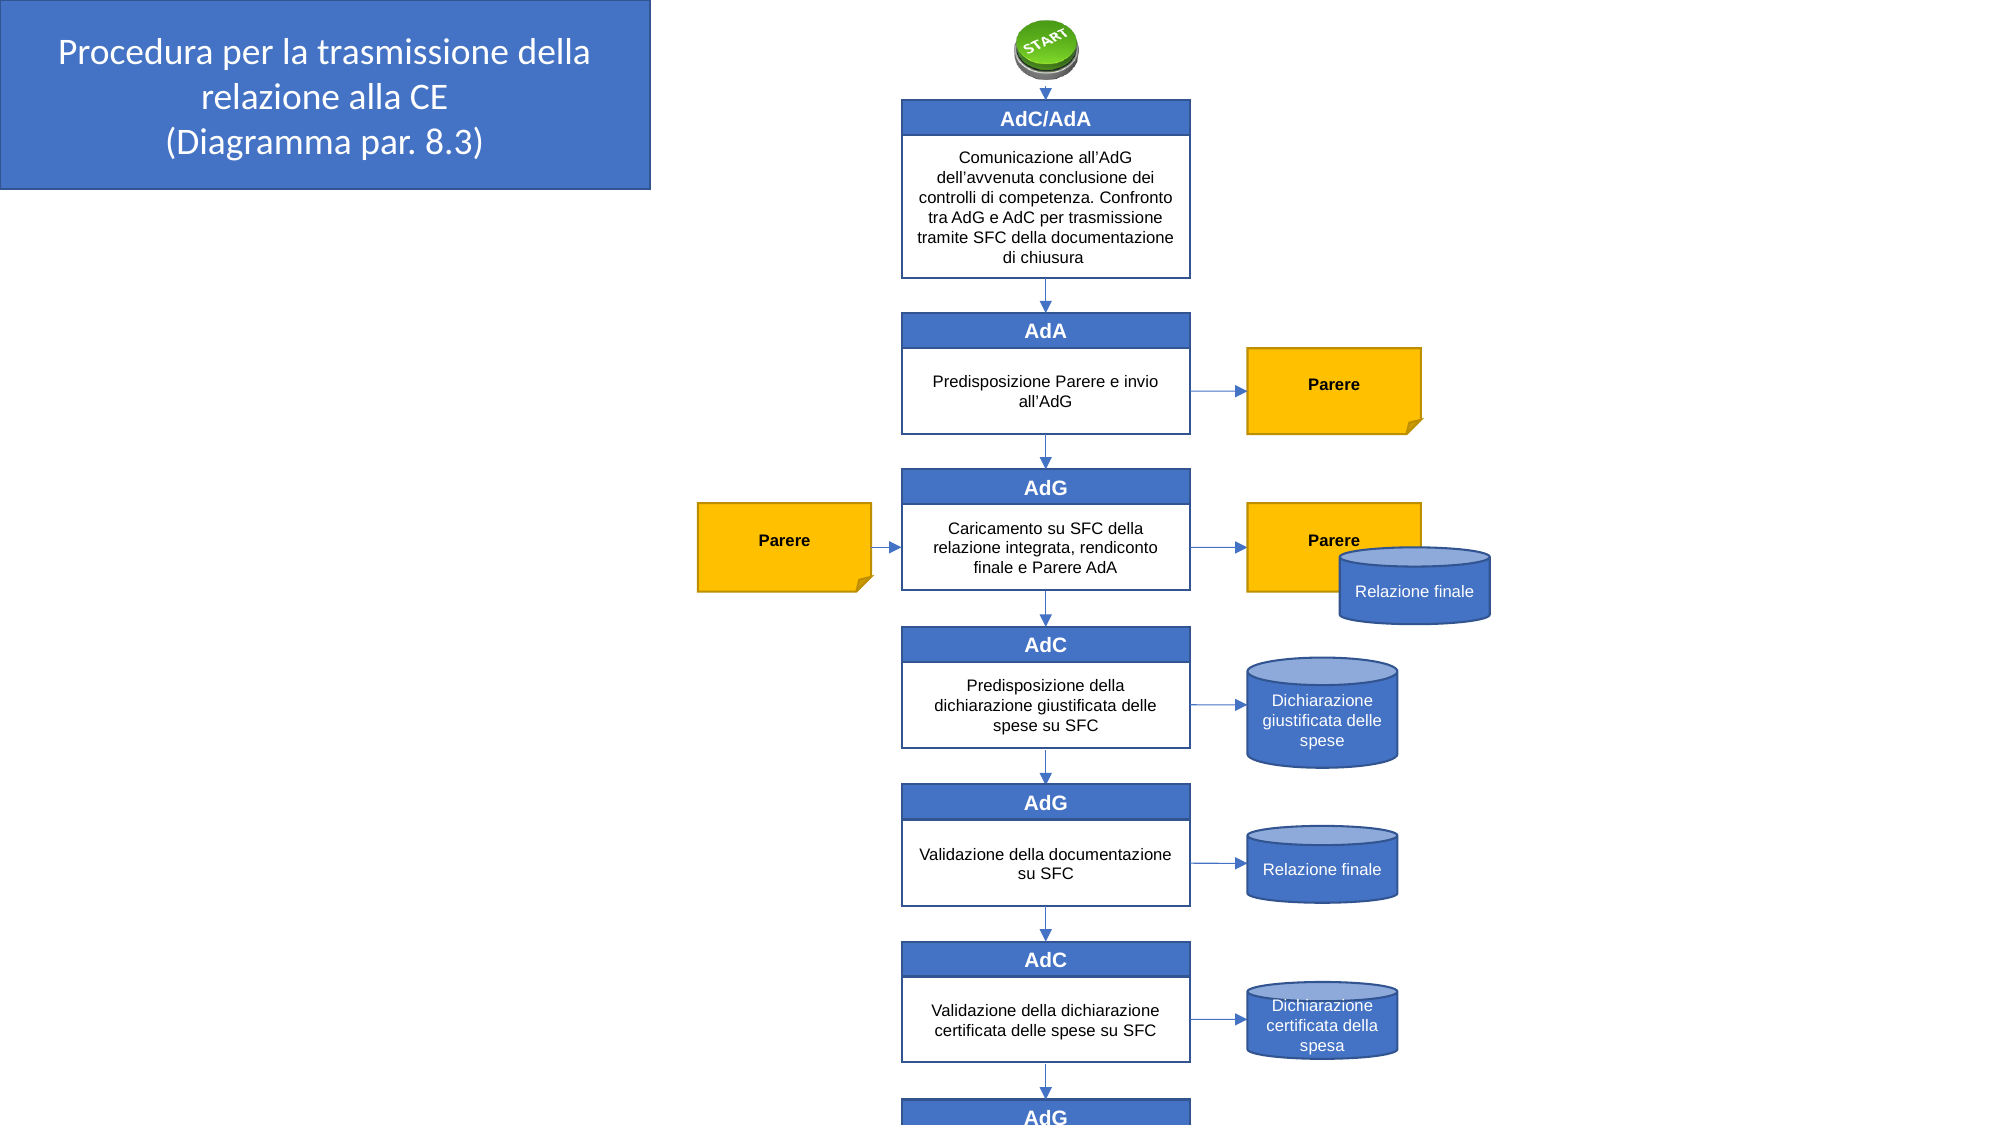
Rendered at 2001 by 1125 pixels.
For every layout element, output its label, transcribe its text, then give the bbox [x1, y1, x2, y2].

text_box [697, 14, 1490, 1125]
text_box Procedura per la trasmissione della relazione alla CE (Diagramma par. 8.3) [0, 0, 651, 190]
